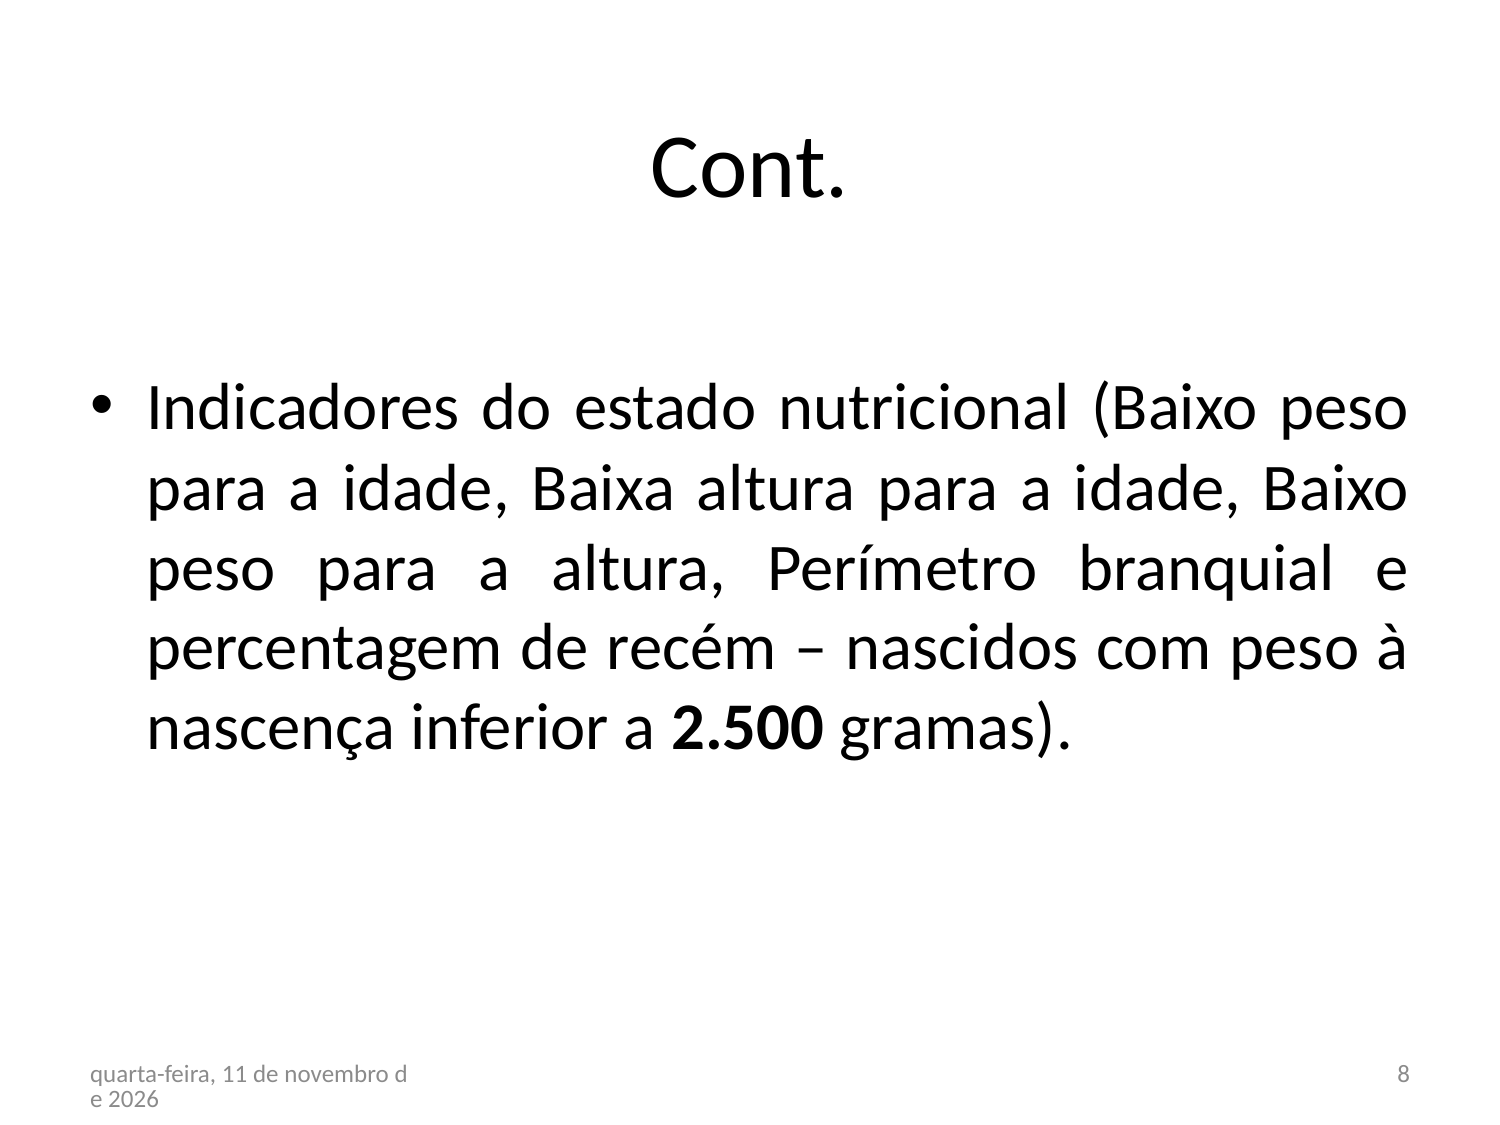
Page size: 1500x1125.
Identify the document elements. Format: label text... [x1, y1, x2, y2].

list Indicadores do estado nutricional (Baixo peso para a idade, Baixa altura para a idade, Baixo peso para a altura, Perímetro branquial e percentagem de recém – nascidos com peso à nascença inferior a 2.500 gramas). [75, 262, 1425, 1005]
title Cont. [75, 90, 1425, 233]
slide_number terça-feira, 27 de Março de 2012 [75, 1042, 425, 1103]
slide_number 8 [1074, 1042, 1425, 1103]
